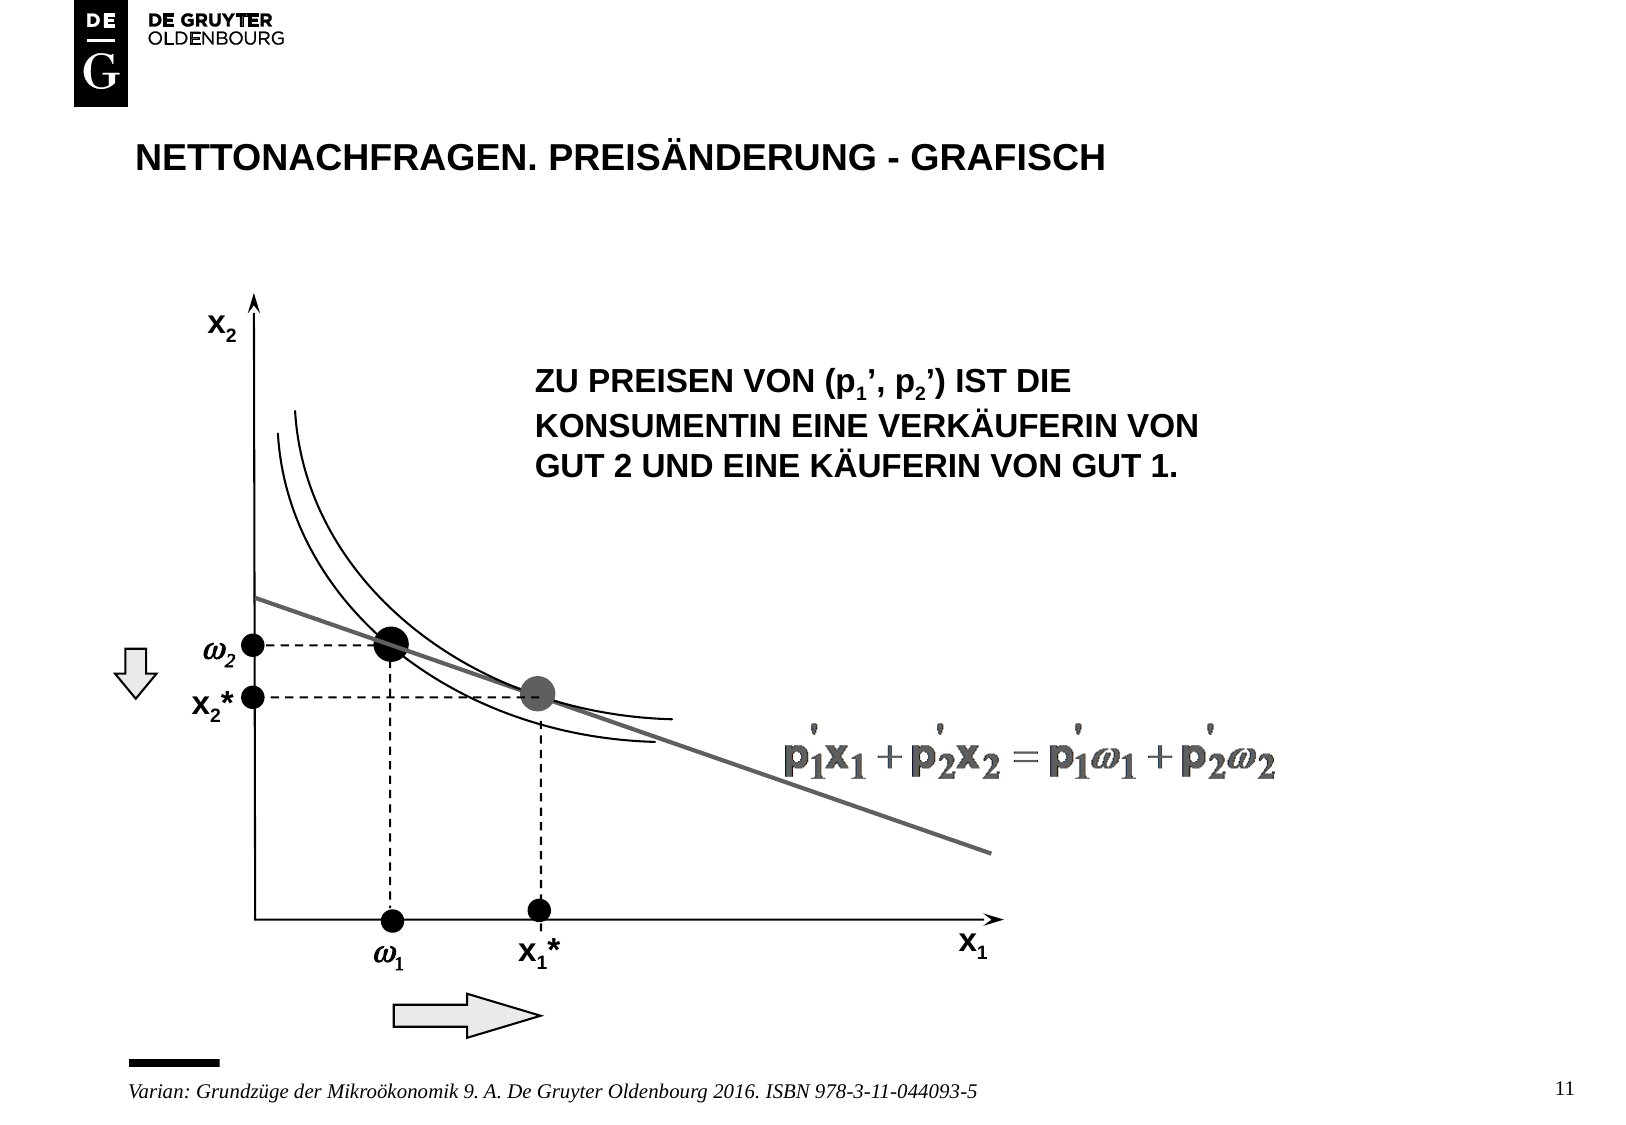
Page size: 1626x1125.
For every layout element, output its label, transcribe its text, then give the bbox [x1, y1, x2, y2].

text_box [249, 634, 264, 656]
text_box [393, 993, 541, 1038]
text_box [252, 292, 261, 314]
text_box ZU PREISEN VON (p1’, p2’) IST DIE KONSUMENTIN EINE VERKÄUFERIN VON GUT 2 UND EINE KÄUFERIN VON GUT 1. [519, 351, 1292, 492]
text_box [519, 676, 556, 712]
text_box [381, 910, 404, 921]
slide_number 11 [1554, 1074, 1614, 1104]
text_box x2* [176, 673, 249, 734]
text_box [115, 648, 157, 699]
text_box [373, 635, 404, 662]
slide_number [128, 1077, 1539, 1108]
text_box [277, 432, 656, 742]
text_box [295, 395, 686, 720]
picture [782, 716, 1279, 782]
text_box x2 [192, 292, 252, 354]
title Nettonachfragen. preisänderung - grafisch [134, 132, 1562, 189]
text_box [528, 899, 550, 922]
text_box w2 [186, 618, 249, 673]
text_box w1 [356, 921, 420, 982]
text_box x1* [503, 921, 576, 982]
text_box [242, 686, 264, 709]
text_box x1 [943, 910, 1003, 971]
